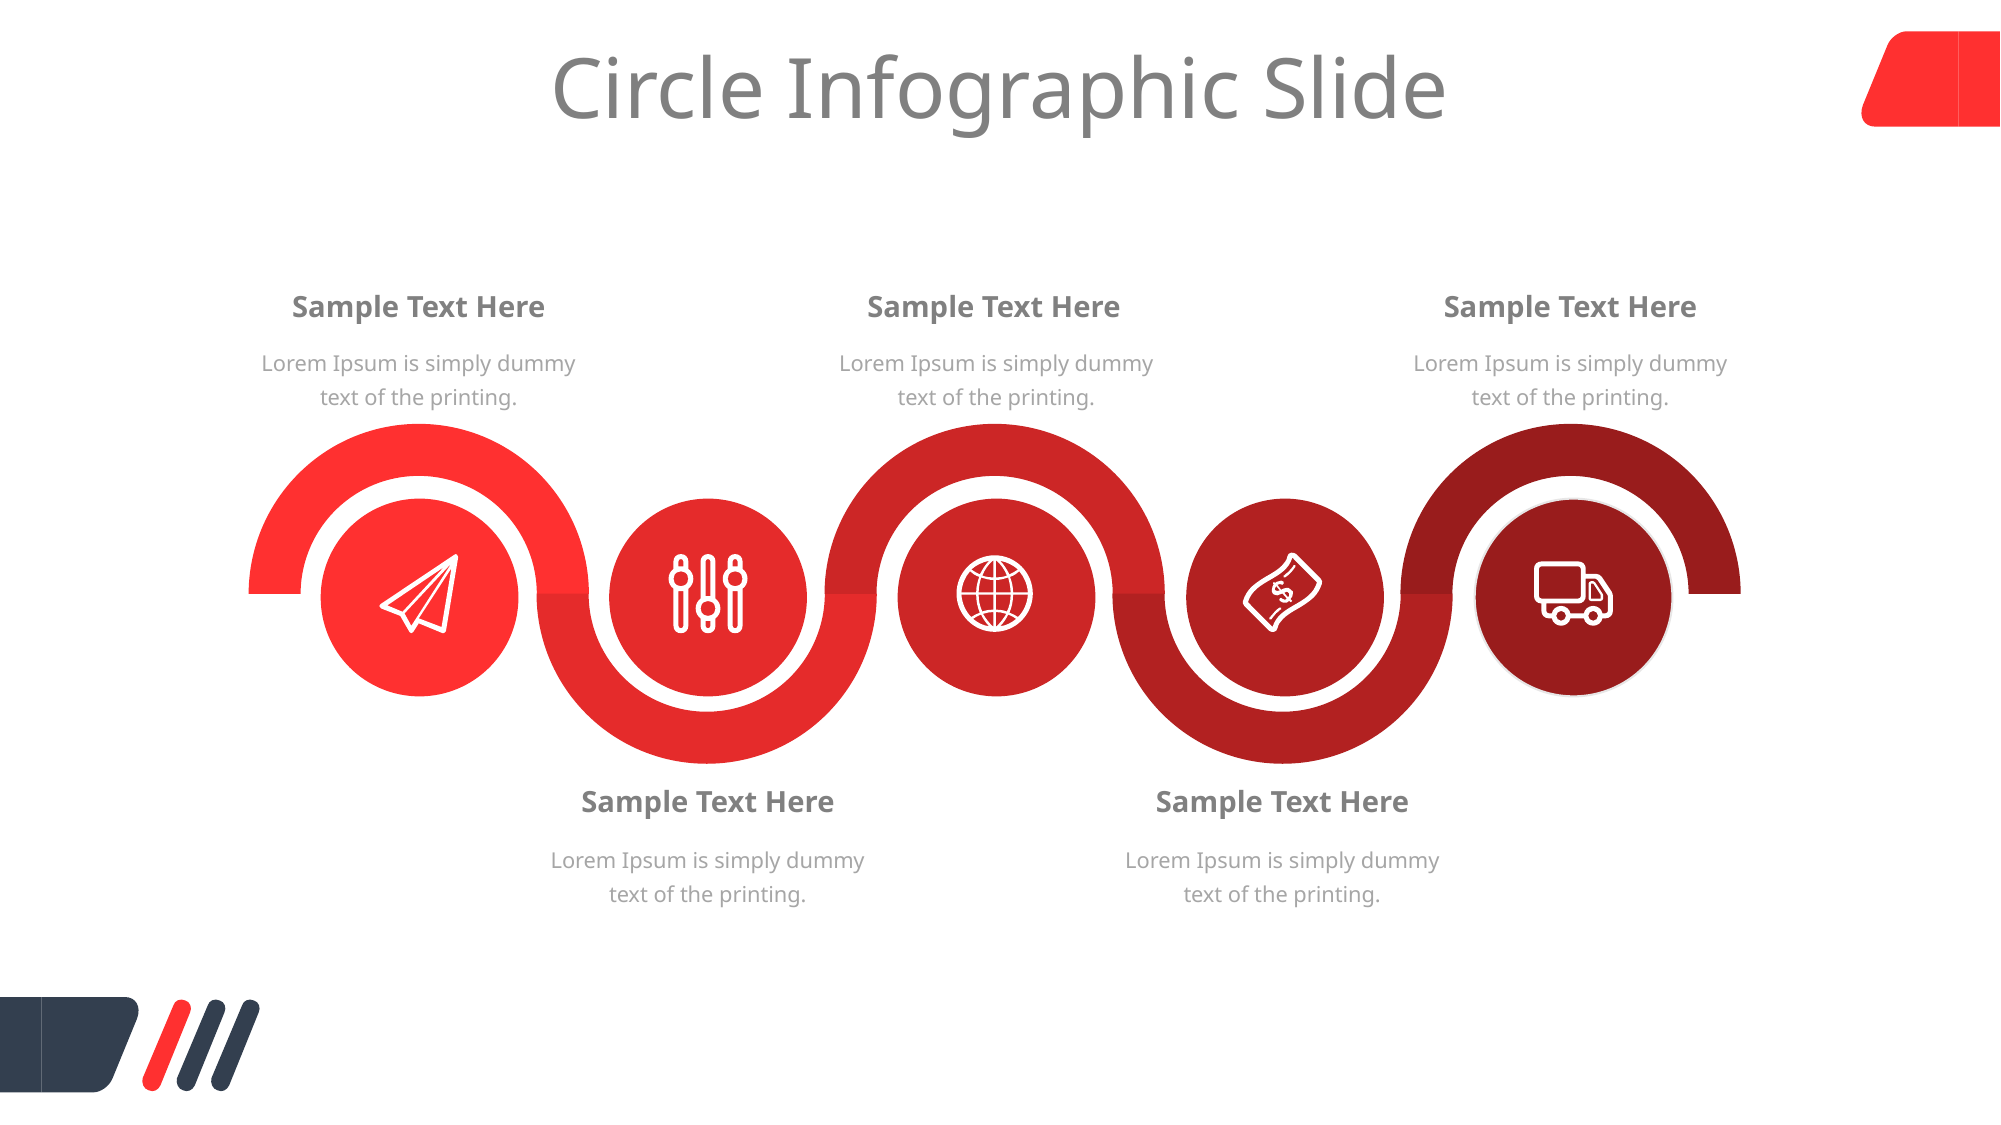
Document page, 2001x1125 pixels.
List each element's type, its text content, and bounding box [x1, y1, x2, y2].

text_box [247, 422, 590, 596]
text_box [320, 498, 519, 697]
text_box [1399, 422, 1742, 596]
text_box Sample Text Here [566, 776, 850, 826]
text_box Circle Infographic Slide [535, 28, 1465, 143]
text_box Sample Text Here [852, 280, 1136, 331]
text_box Lorem Ipsum is simply dummy text of the printing. [258, 341, 579, 410]
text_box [609, 498, 807, 697]
text_box [535, 592, 878, 765]
text_box Lorem Ipsum is simply dummy text of the printing. [836, 341, 1157, 410]
text_box Sample Text Here [1141, 776, 1424, 826]
text_box [1111, 592, 1454, 765]
text_box Lorem Ipsum is simply dummy text of the printing. [548, 838, 868, 908]
text_box Lorem Ipsum is simply dummy text of the printing. [1122, 838, 1443, 908]
text_box Sample Text Here [1429, 280, 1713, 331]
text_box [1474, 498, 1673, 697]
text_box Lorem Ipsum is simply dummy text of the printing. [1410, 341, 1731, 410]
text_box Sample Text Here [277, 280, 561, 331]
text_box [1186, 498, 1384, 697]
text_box [823, 422, 1166, 596]
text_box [897, 498, 1096, 697]
